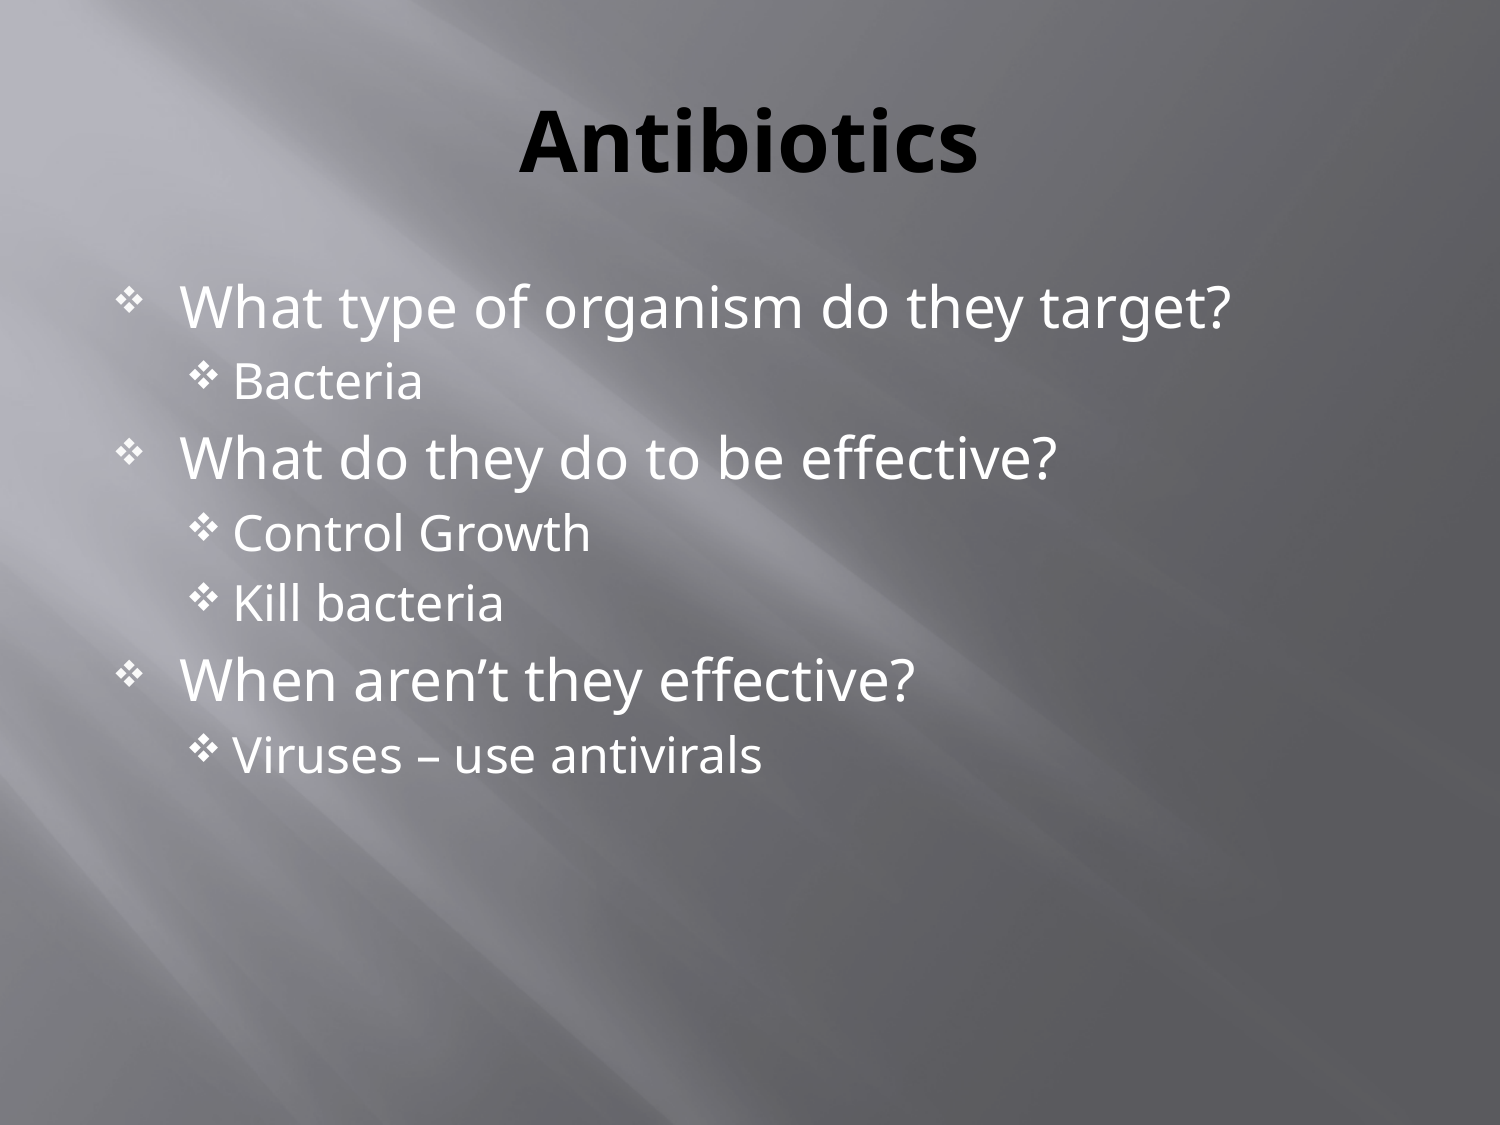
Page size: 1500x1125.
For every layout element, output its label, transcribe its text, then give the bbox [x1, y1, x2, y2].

title Antibiotics [75, 45, 1425, 233]
list What type of organism do they target? Bacteria What do they do to be effective? Control Growth Kill bacteria When aren’t they effective? Viruses – use antivirals [75, 262, 1425, 1035]
